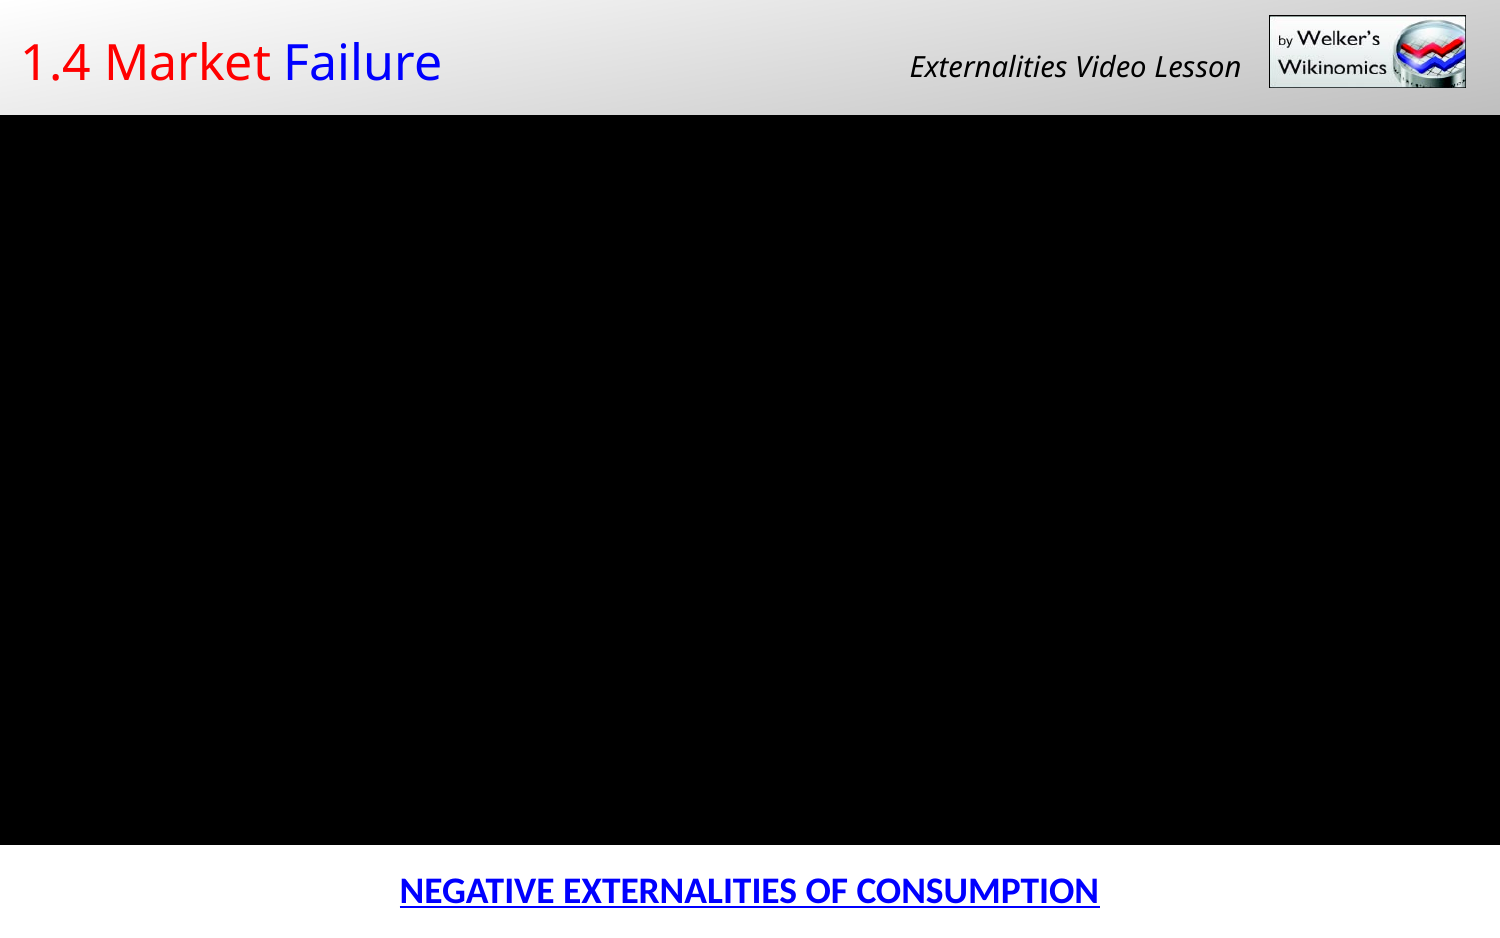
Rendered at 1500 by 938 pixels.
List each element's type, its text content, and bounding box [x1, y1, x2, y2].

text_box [0, 114, 1500, 846]
text_box NEGATIVE EXTERNALITIES OF CONSUMPTION [384, 858, 1115, 919]
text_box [0, 0, 1500, 113]
